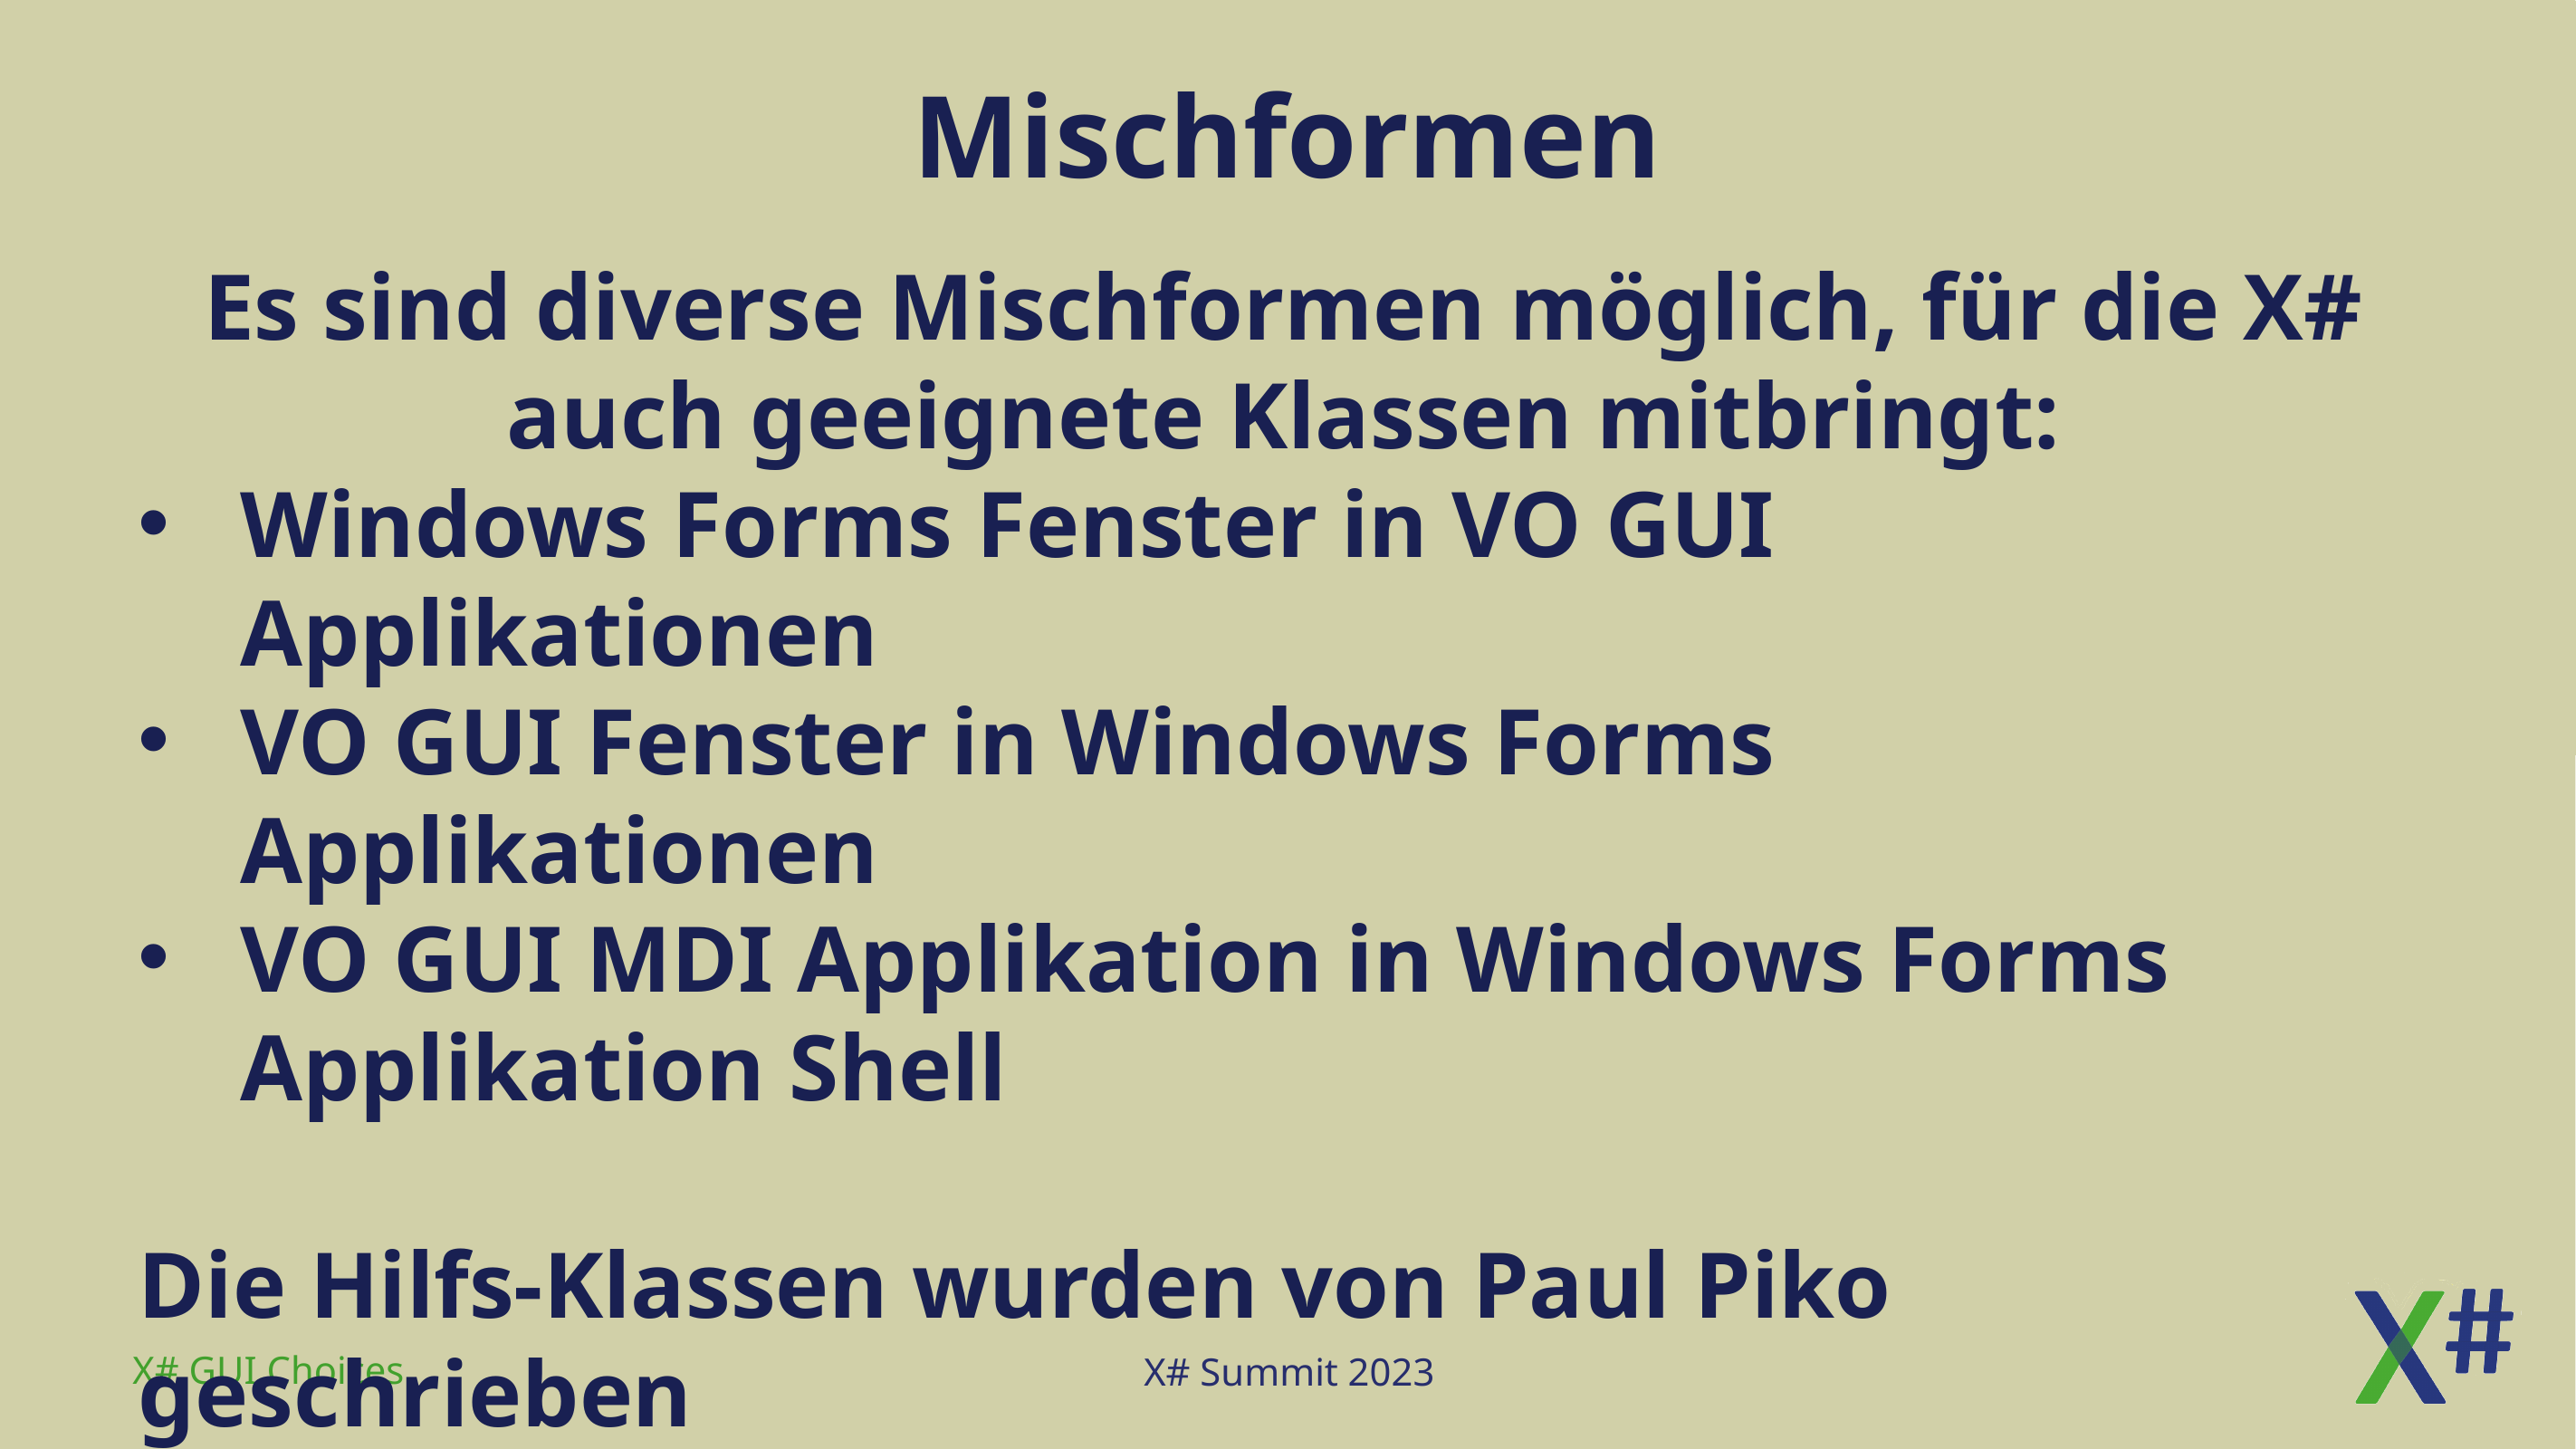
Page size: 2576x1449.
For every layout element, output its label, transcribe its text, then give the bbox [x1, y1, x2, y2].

title Mischformen [129, 58, 2447, 211]
picture [2335, 1267, 2536, 1425]
text_box Es sind diverse Mischformen möglich, für die X# auch geeignete Klassen mitbringt: Windows Forms Fenster in VO GUI Applikationen VO GUI Fenster in Windows Forms Applikationen VO GUI MDI Applikation in Windows Forms Applikation Shell Die Hilfs-Klassen wurden von Paul Piko geschrieben [125, 243, 2443, 1228]
